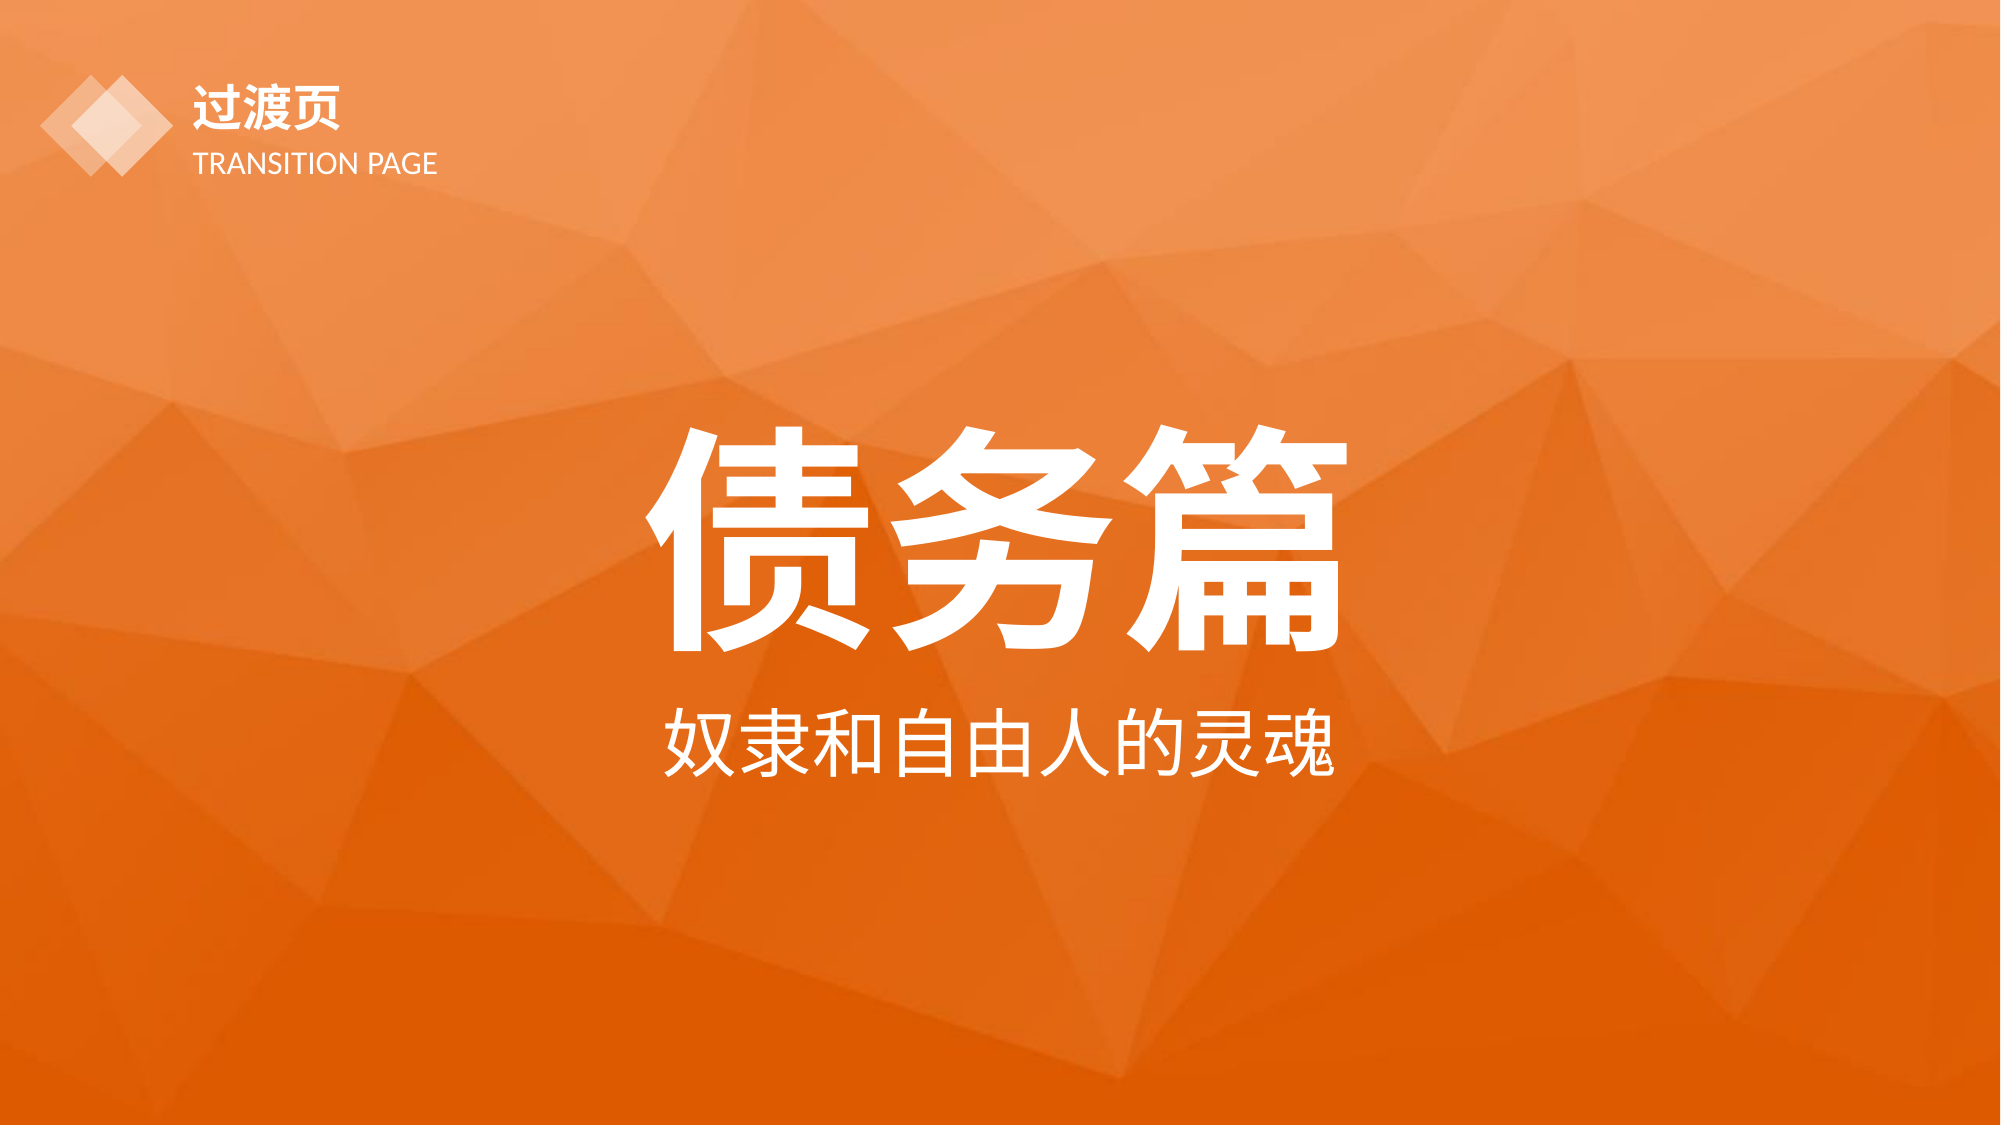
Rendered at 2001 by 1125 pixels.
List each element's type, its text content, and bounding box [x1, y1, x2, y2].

text_box 债务篇 奴隶和自由人的灵魂 [154, 326, 1846, 794]
text_box 过渡页 TRANSITION PAGE [177, 61, 507, 189]
picture [0, 0, 2001, 1125]
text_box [39, 74, 174, 177]
